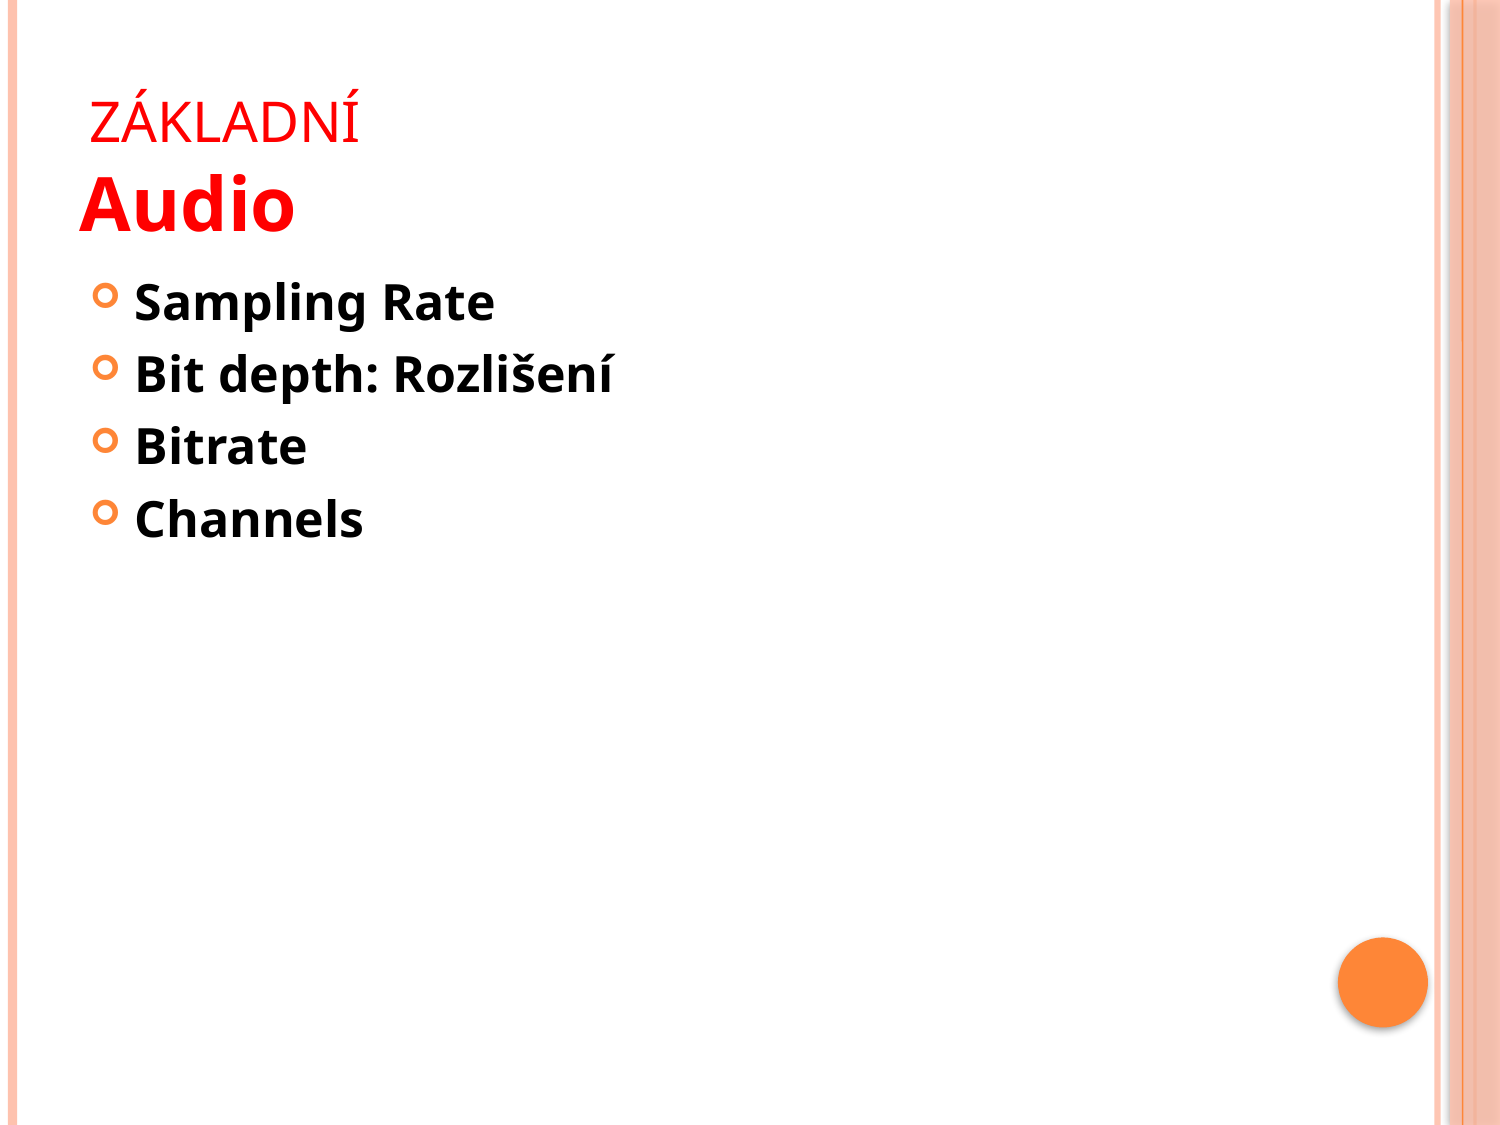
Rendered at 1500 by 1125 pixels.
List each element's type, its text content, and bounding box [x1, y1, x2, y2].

list Sampling Rate Bit depth: Rozlišení Bitrate Channels [75, 262, 675, 1013]
text_box Audio [64, 148, 1424, 254]
title Základní [75, 45, 1425, 161]
